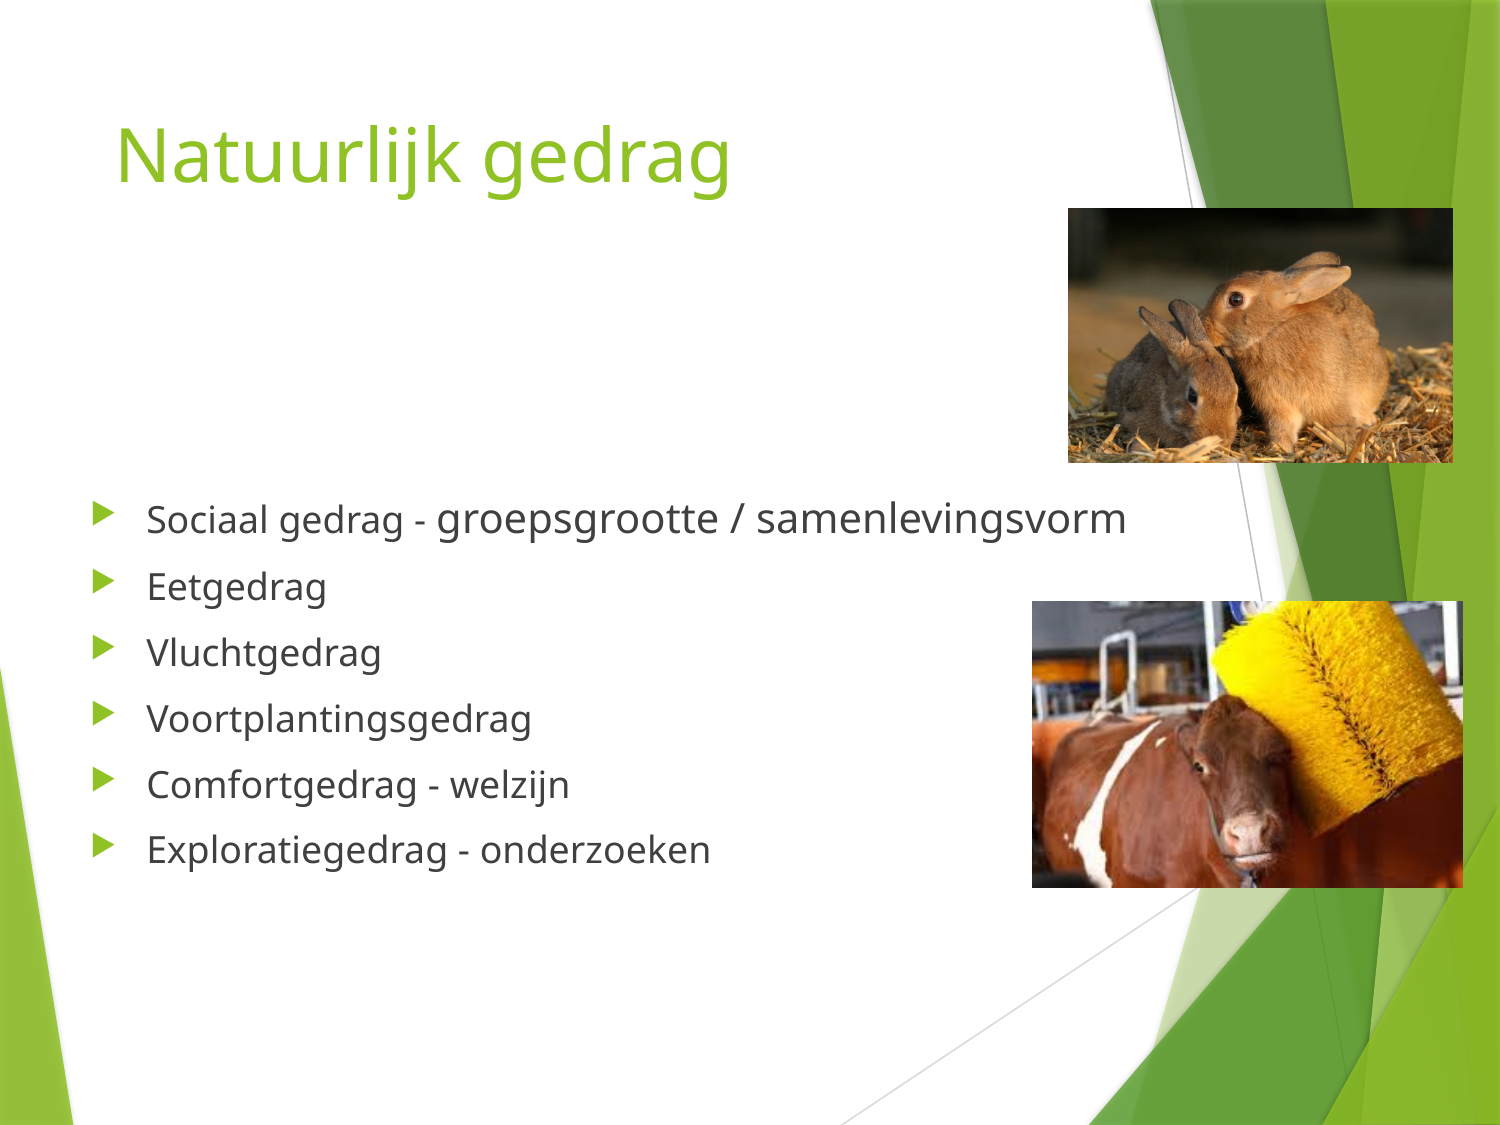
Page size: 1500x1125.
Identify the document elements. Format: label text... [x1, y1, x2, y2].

list Sociaal gedrag - groepsgrootte / samenlevingsvorm Eetgedrag Vluchtgedrag Voortplantingsgedrag Comfortgedrag - welzijn Exploratiegedrag - onderzoeken [75, 484, 1312, 1005]
picture [1068, 207, 1453, 464]
title Natuurlijk gedrag [99, 99, 1142, 317]
picture [1032, 601, 1463, 889]
